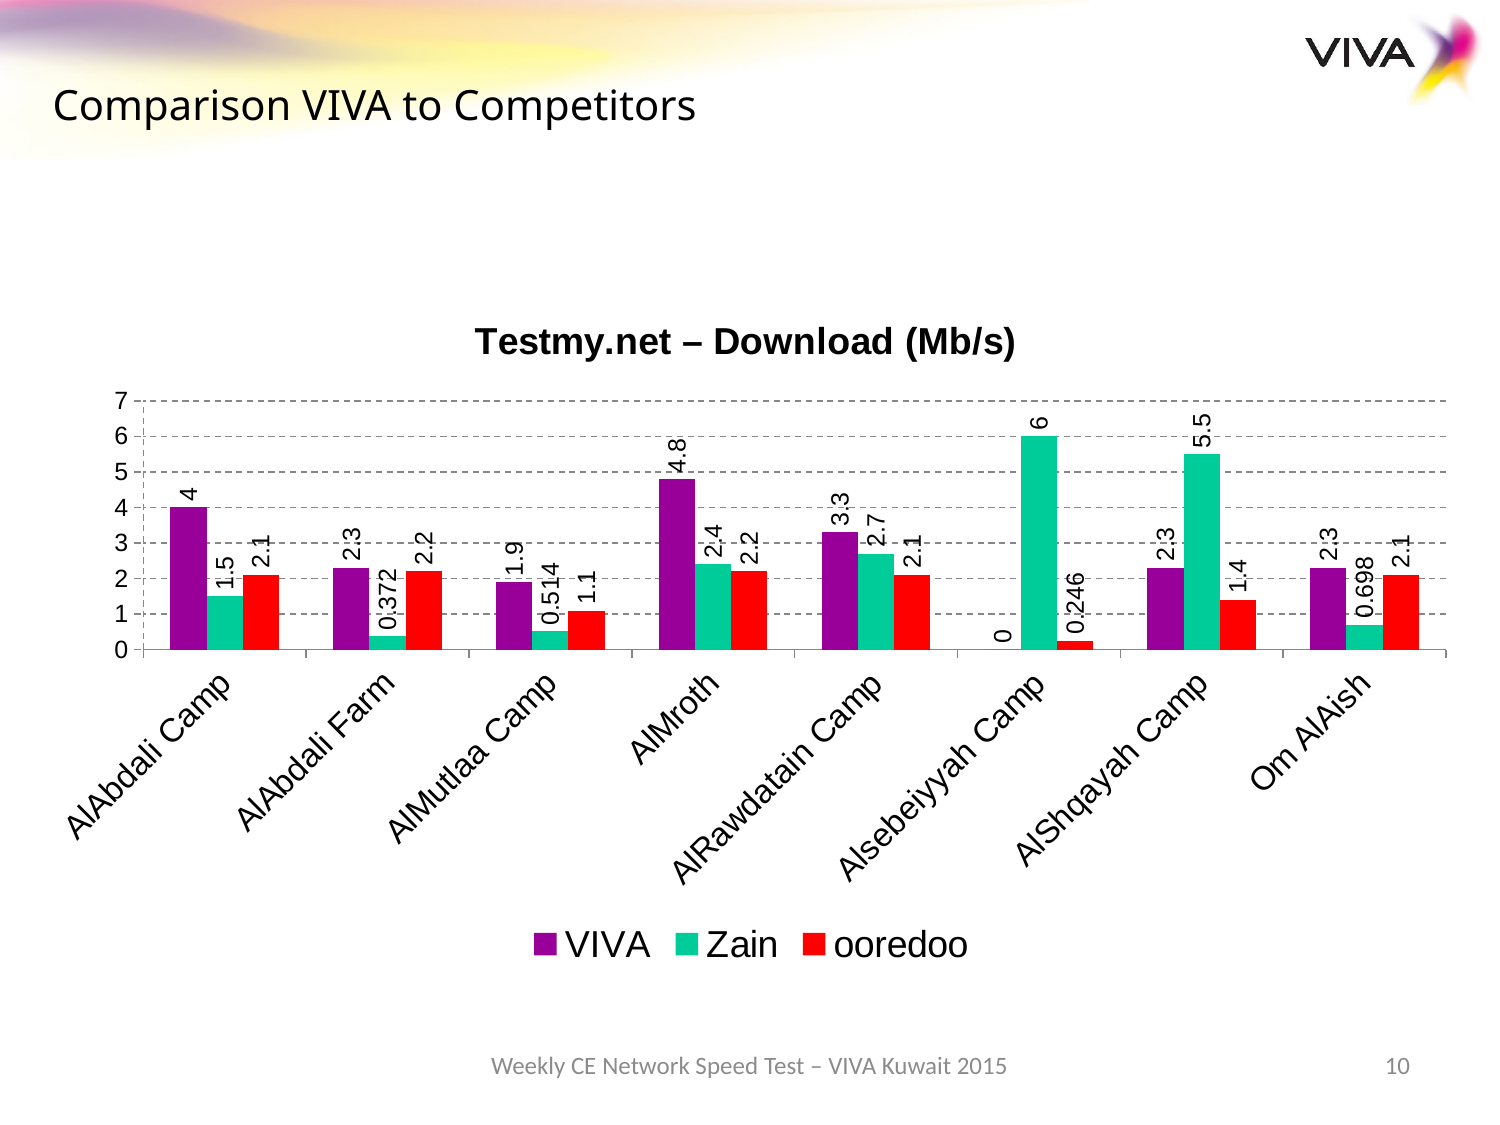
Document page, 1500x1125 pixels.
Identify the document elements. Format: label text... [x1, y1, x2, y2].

text_box 10 [1074, 1042, 1425, 1103]
picture [1300, 12, 1485, 105]
picture [0, 0, 1089, 160]
text_box Weekly CE Network Speed Test – VIVA Kuwait 2015 [205, 1042, 1074, 1103]
chart [27, 287, 1476, 974]
text_box Comparison VIVA to Competitors [37, 24, 1278, 184]
